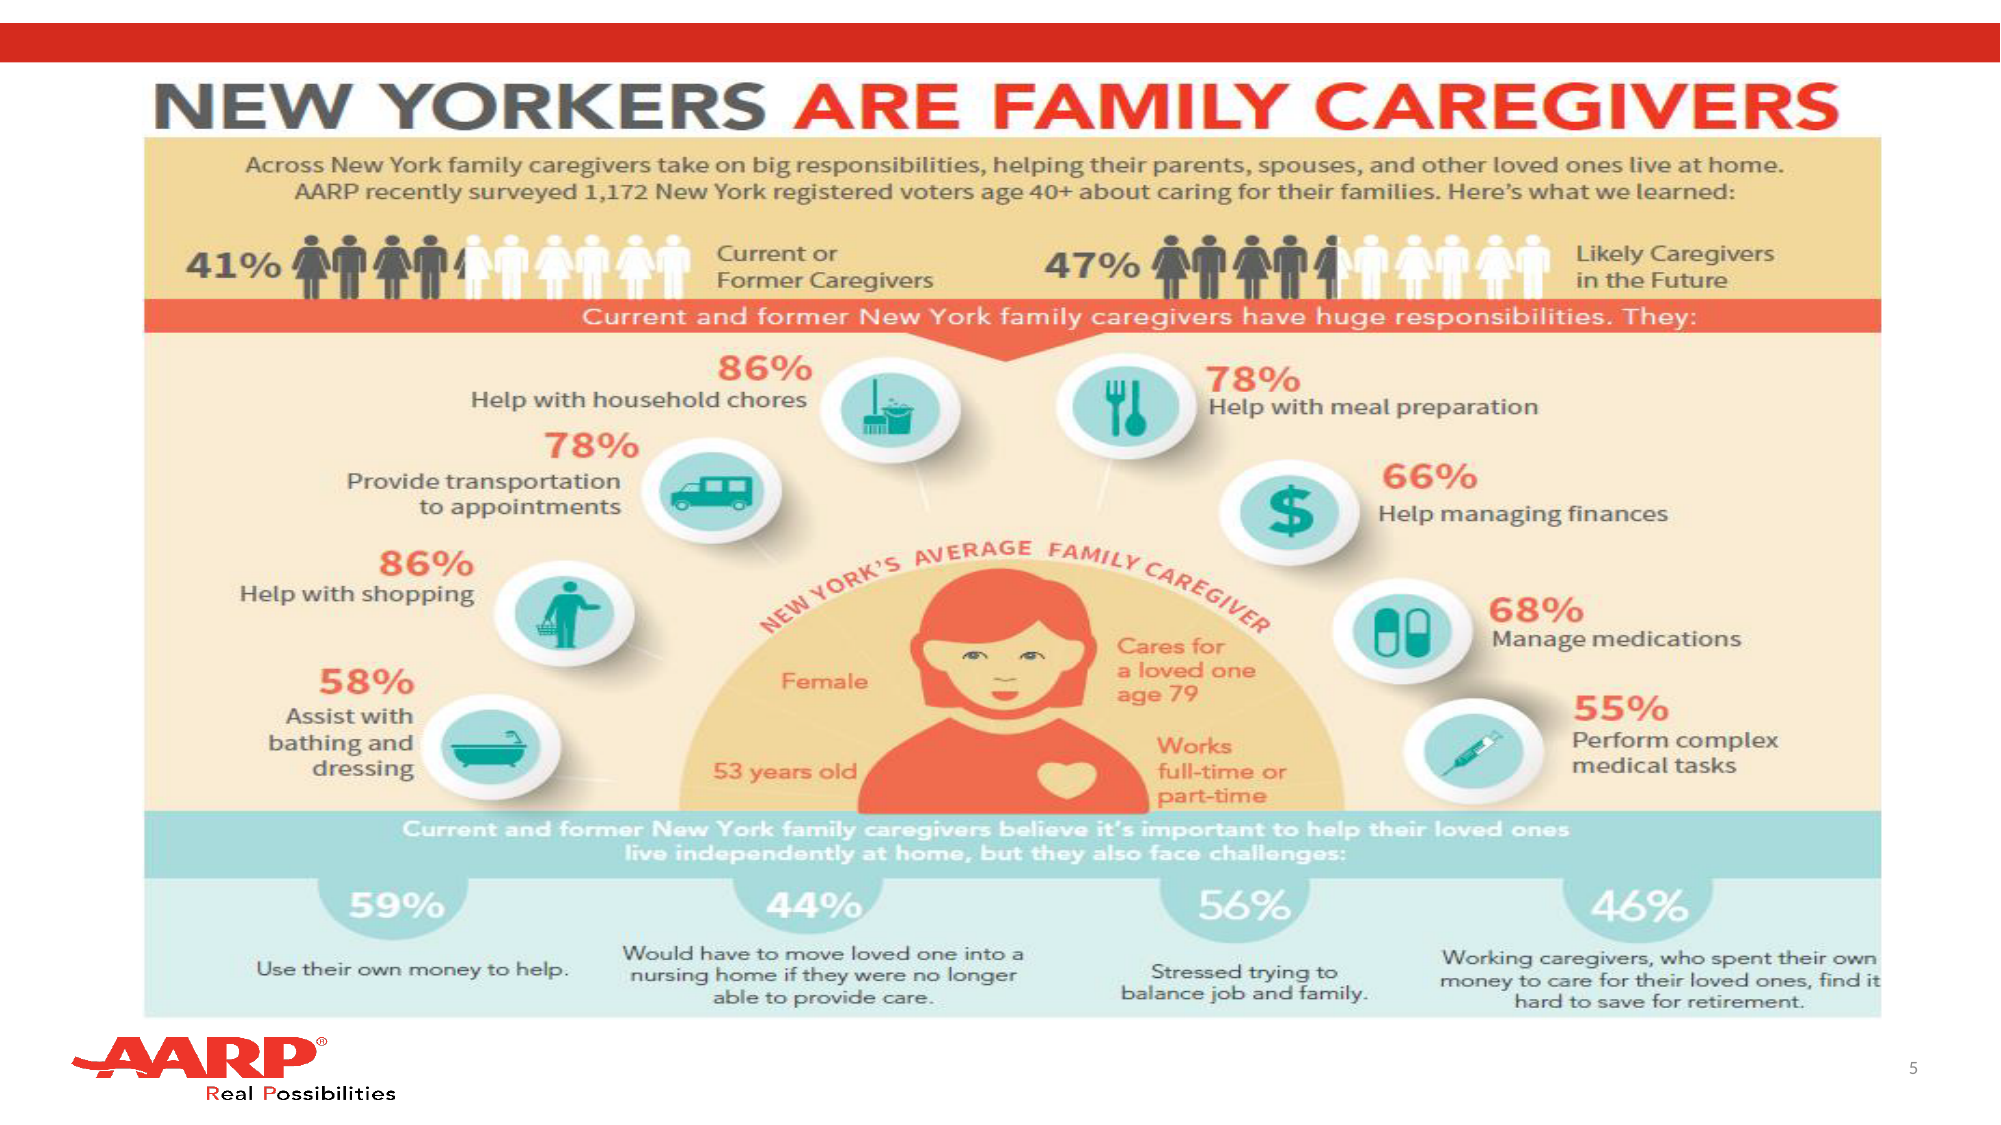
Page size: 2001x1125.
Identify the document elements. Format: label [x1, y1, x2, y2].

text_box [321, 1020, 1660, 1122]
list [141, 77, 1882, 1020]
text_box [298, 45, 1724, 77]
picture [71, 1037, 321, 1100]
